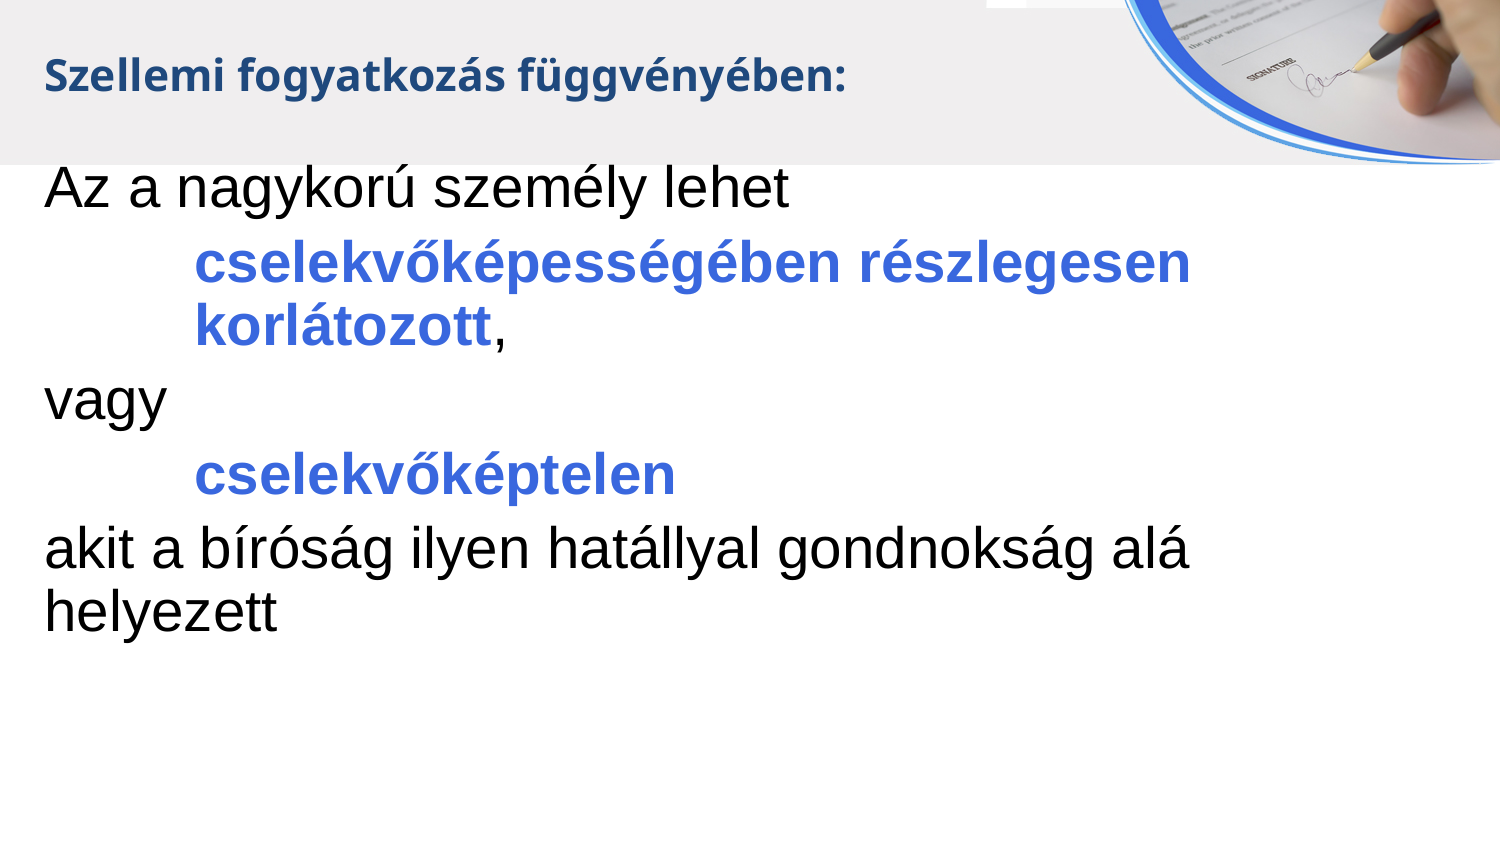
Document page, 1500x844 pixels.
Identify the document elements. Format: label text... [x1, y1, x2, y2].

picture [0, 0, 1500, 844]
list Az a nagykorú személy lehet cselekvőképességében részlegesen korlátozott, vagy cselekvőképtelen akit a bíróság ilyen hatállyal gondnokság alá helyezett [29, 150, 1412, 800]
list Szellemi fogyatkozás függvényében: [29, 13, 1500, 109]
